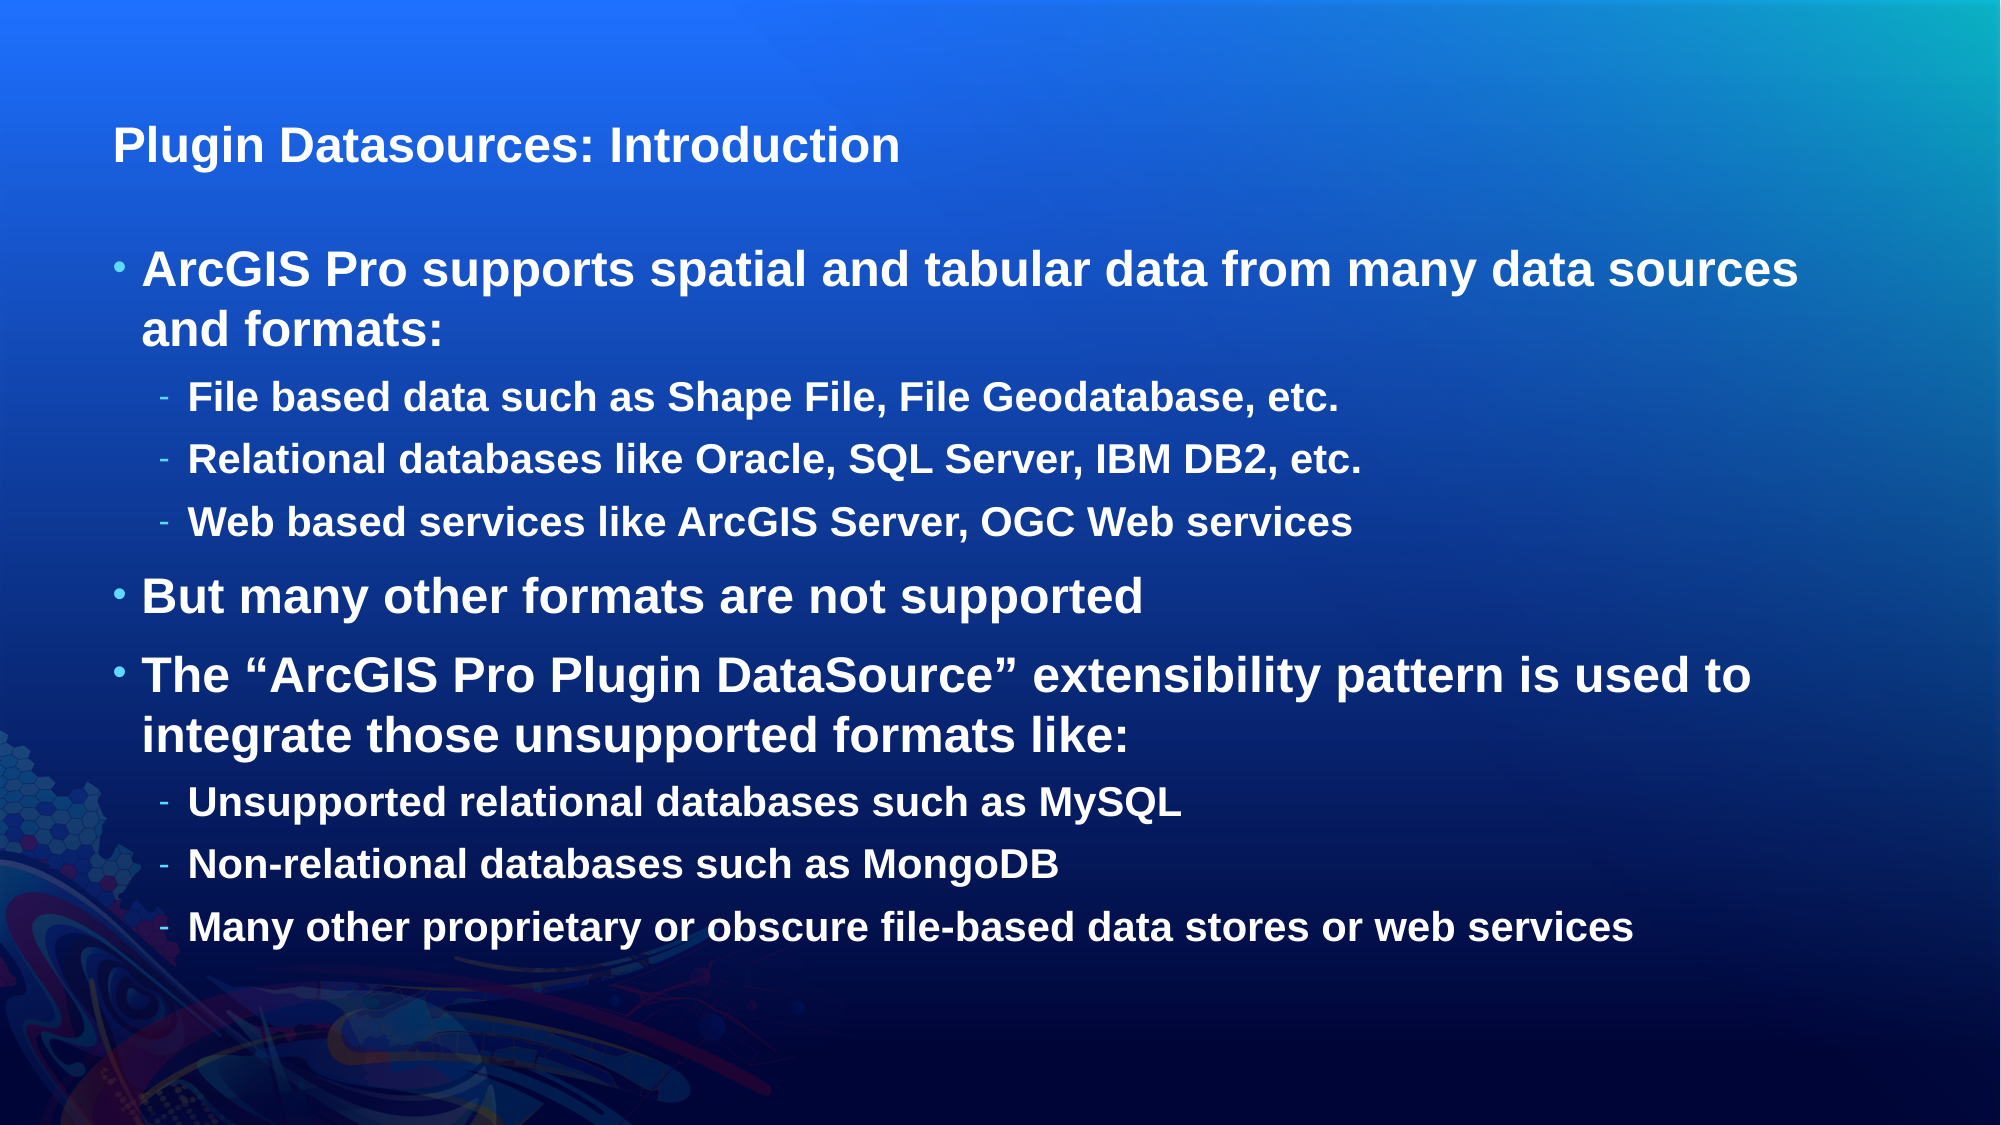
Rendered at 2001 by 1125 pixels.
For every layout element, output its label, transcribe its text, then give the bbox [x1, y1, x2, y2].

title Plugin Datasources: Introduction [112, 111, 1889, 173]
list ArcGIS Pro supports spatial and tabular data from many data sources and formats: File based data such as Shape File, File Geodatabase, etc. Relational databases like Oracle, SQL Server, IBM DB2, etc. Web based services like ArcGIS Server, OGC Web services But many other formats are not supported The “ArcGIS Pro Plugin DataSource” extensibility pattern is used to integrate those unsupported formats like: Unsupported relational databases such as MySQL Non-relational databases such as MongoDB Many other proprietary or obscure file-based data stores or web services [112, 236, 1889, 800]
